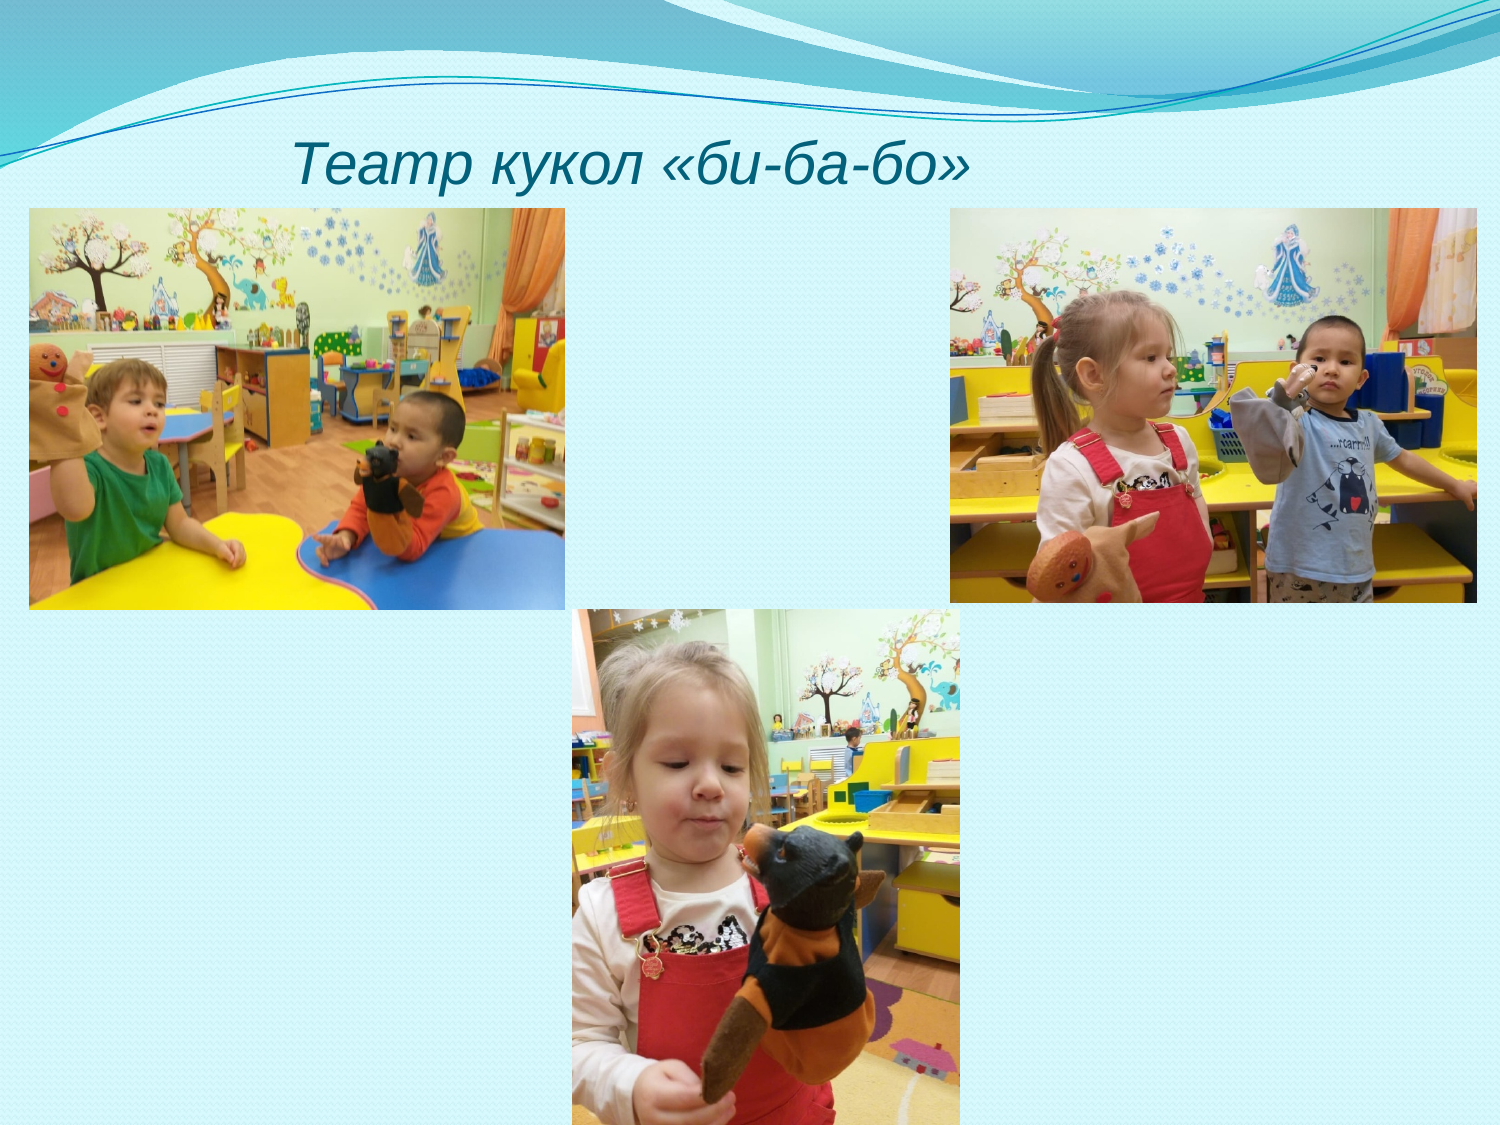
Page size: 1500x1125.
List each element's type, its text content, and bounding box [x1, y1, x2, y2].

picture [29, 207, 566, 610]
title Театр кукол «би-ба-бо» [289, 115, 1438, 197]
picture [950, 207, 1477, 603]
picture [572, 609, 960, 1125]
